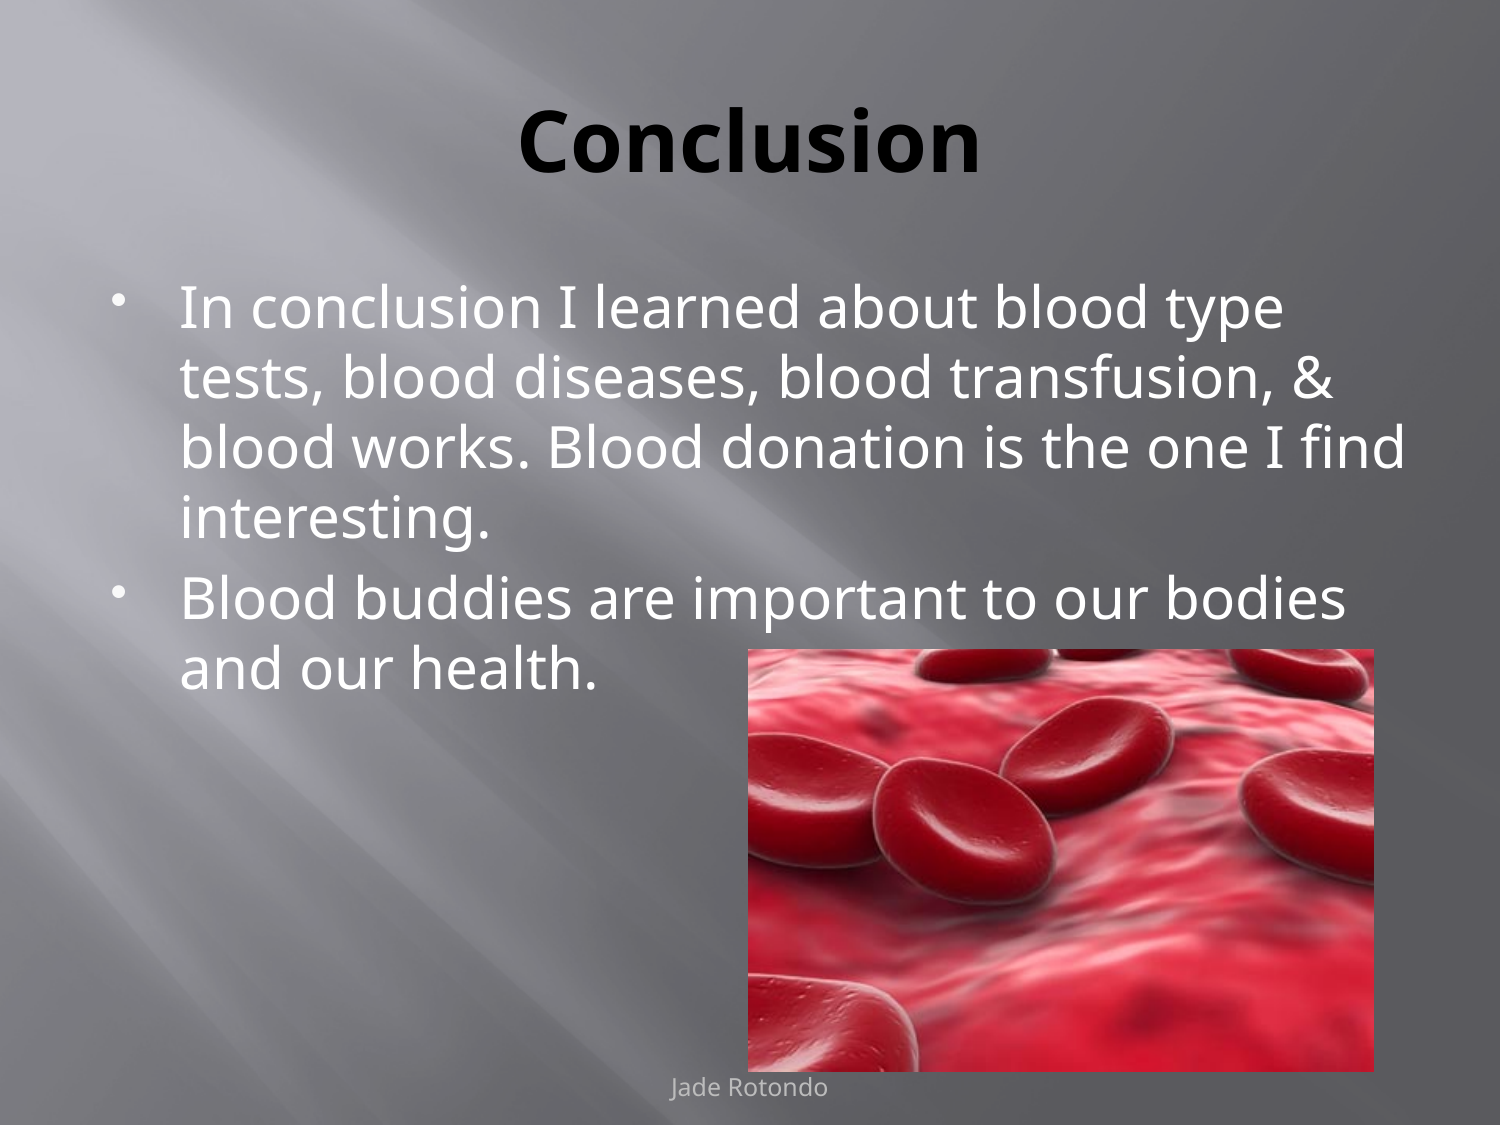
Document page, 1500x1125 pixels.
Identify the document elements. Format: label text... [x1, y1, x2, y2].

list In conclusion I learned about blood type tests, blood diseases, blood transfusion, & blood works. Blood donation is the one I find interesting. Blood buddies are important to our bodies and our health. [75, 262, 1425, 1035]
footer Jade Rotondo [512, 1052, 781, 1113]
picture [748, 649, 1374, 1073]
title Conclusion [75, 45, 1425, 233]
